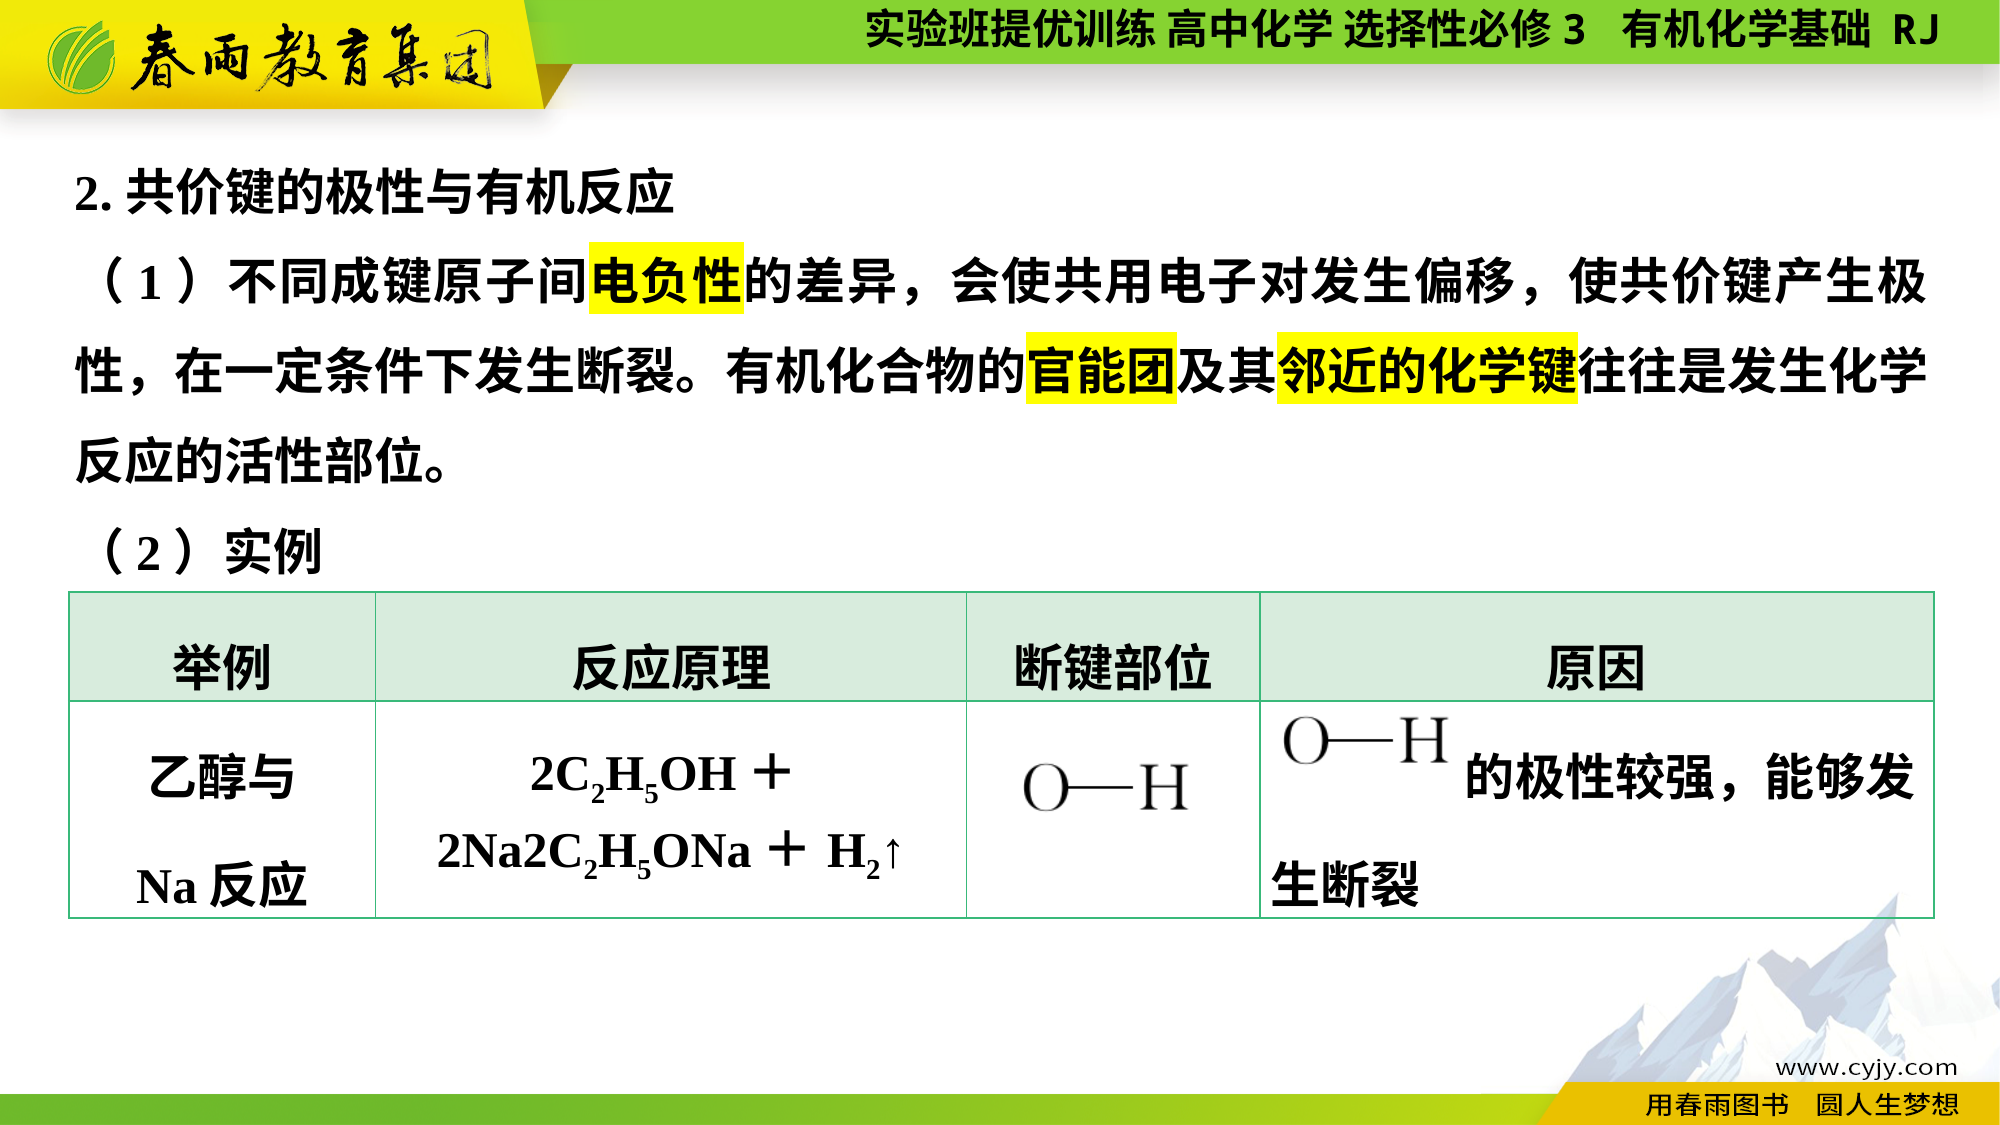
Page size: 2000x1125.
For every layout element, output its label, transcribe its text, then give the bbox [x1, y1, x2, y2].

picture [0, 0, 2000, 1125]
list 2.共价键的极性与有机反应 （1）不同成键原子间电负性的差异，会使共用电子对发生偏移，使共价键产生极性，在一定条件下发生断裂。有机化合物的官能团及其邻近的化学键往往是发生化学反应的活性部位。 （2）实例 [59, 122, 1944, 592]
